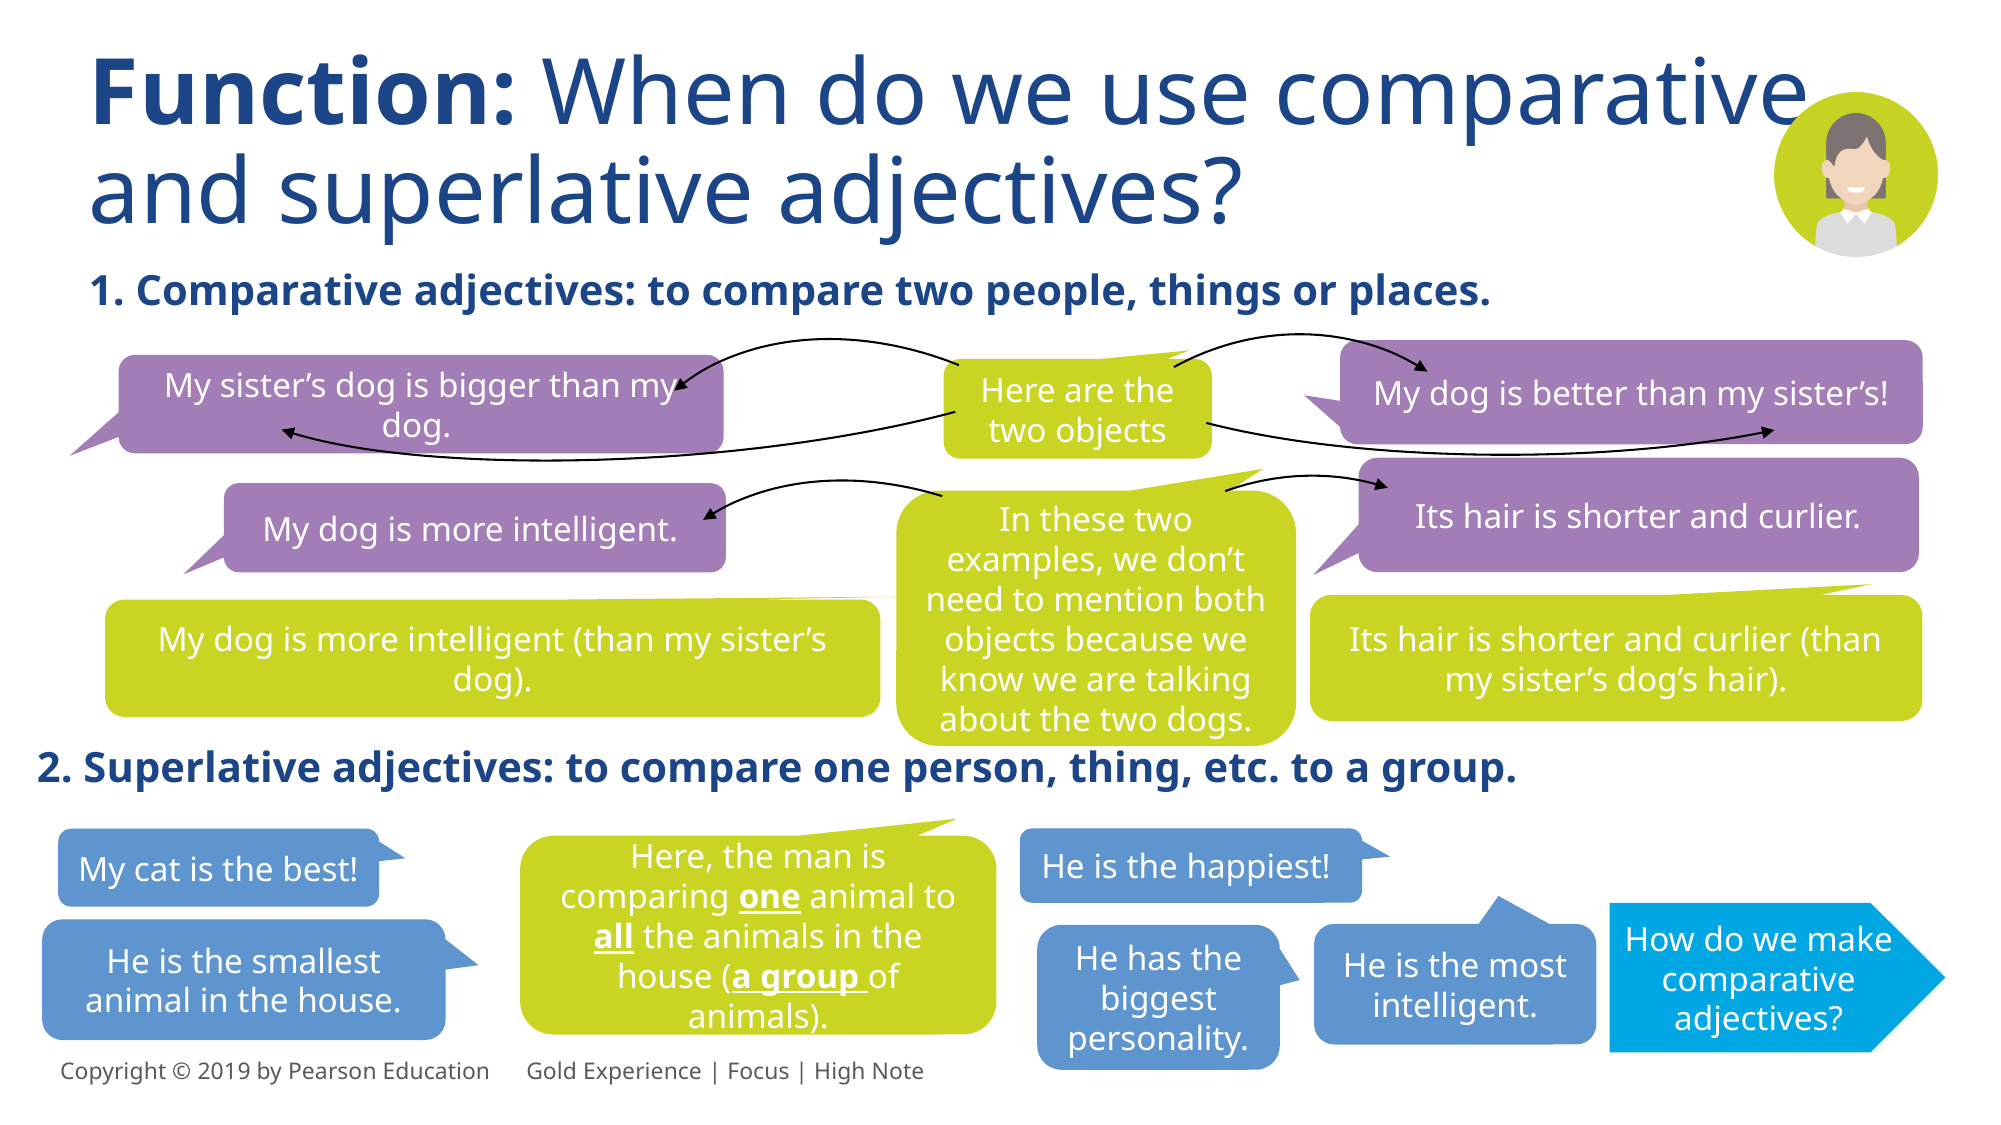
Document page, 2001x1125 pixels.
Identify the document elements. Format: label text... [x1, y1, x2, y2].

text_box 2. Superlative adjectives: to compare one person, thing, etc. to a group. [21, 739, 1917, 860]
text_box Function: When do we use comparative and superlative adjectives? [73, 37, 1847, 253]
picture [1773, 92, 1938, 257]
text_box My dog is more intelligent (than my sister’s dog). [102, 595, 880, 720]
text_box [703, 479, 943, 743]
text_box My cat is the best! [56, 826, 408, 909]
text_box He is the happiest! [1017, 826, 1393, 905]
text_box My sister’s dog is bigger than my dog. [67, 352, 721, 458]
text_box [715, 338, 960, 410]
text_box He has the biggest personality. [1035, 922, 1302, 1072]
text_box [1173, 333, 1427, 487]
text_box Here are the two objects [941, 348, 1213, 461]
text_box [281, 353, 956, 462]
text_box Its hair is shorter and curlier (than my sister’s dog’s hair). [1307, 582, 1925, 724]
text_box My dog is more intelligent. [181, 481, 728, 577]
text_box How do we make comparative adjectives? [1607, 900, 1948, 1055]
text_box He is the smallest animal in the house. [40, 917, 481, 1040]
footer Copyright © 2019 by Pearson Education Gold Experience | Focus | High Note [45, 1040, 1084, 1101]
text_box [739, 416, 947, 491]
text_box He is the most intelligent. [1311, 894, 1599, 1047]
text_box In these two examples, we don’t need to mention both objects because we know we are talking about the two dogs. [913, 472, 1294, 749]
text_box My dog is better than my sister’s! [1617, 338, 1925, 447]
text_box Its hair is shorter and curlier. [1356, 455, 1922, 575]
text_box Here, the man is comparing one animal to all the animals in the house (a group of animals). [518, 816, 999, 1037]
text_box [1224, 474, 1388, 725]
text_box 1. Comparative adjectives: to compare two people, things or places. [73, 261, 1847, 383]
text_box [1206, 351, 1775, 456]
